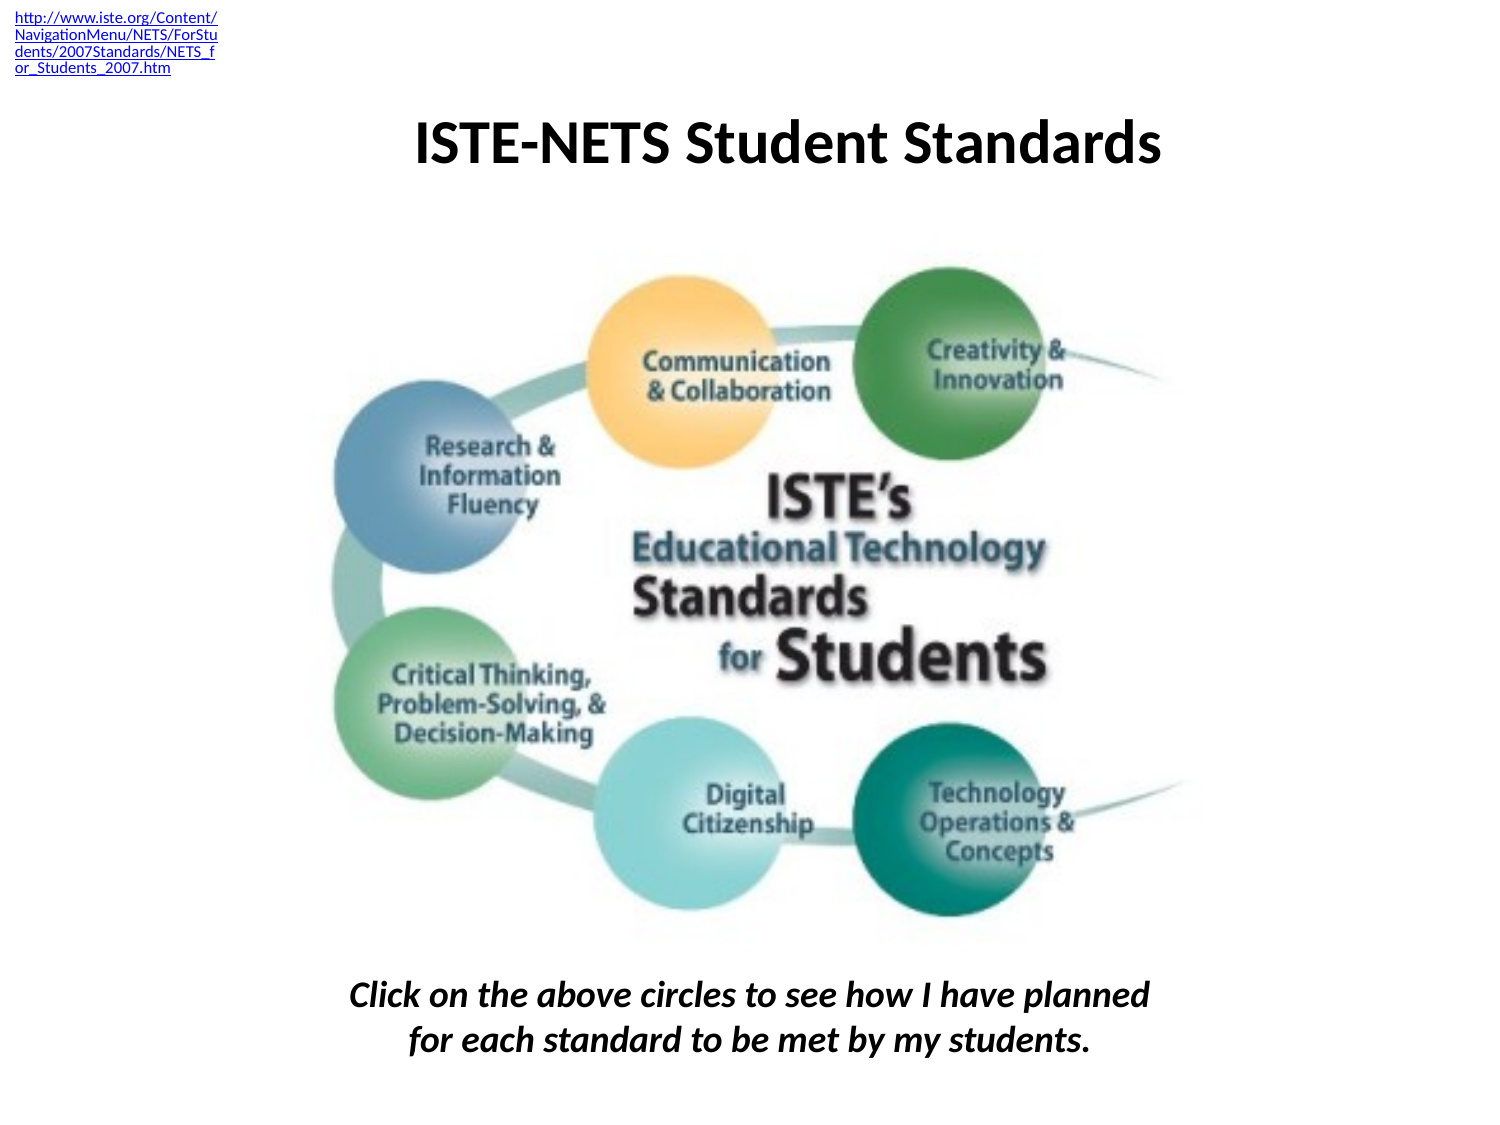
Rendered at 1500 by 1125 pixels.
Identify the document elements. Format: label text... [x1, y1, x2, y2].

text_box http://www.iste.org/Content/NavigationMenu/NETS/ForStudents/2007Standards/NETS_for_Students_2007.htm [0, 0, 235, 55]
picture [269, 211, 1229, 963]
title ISTE-NETS Student Standards [75, 45, 1425, 233]
text_box Click on the above circles to see how I have planned for each standard to be met by my students. [308, 971, 1192, 1068]
